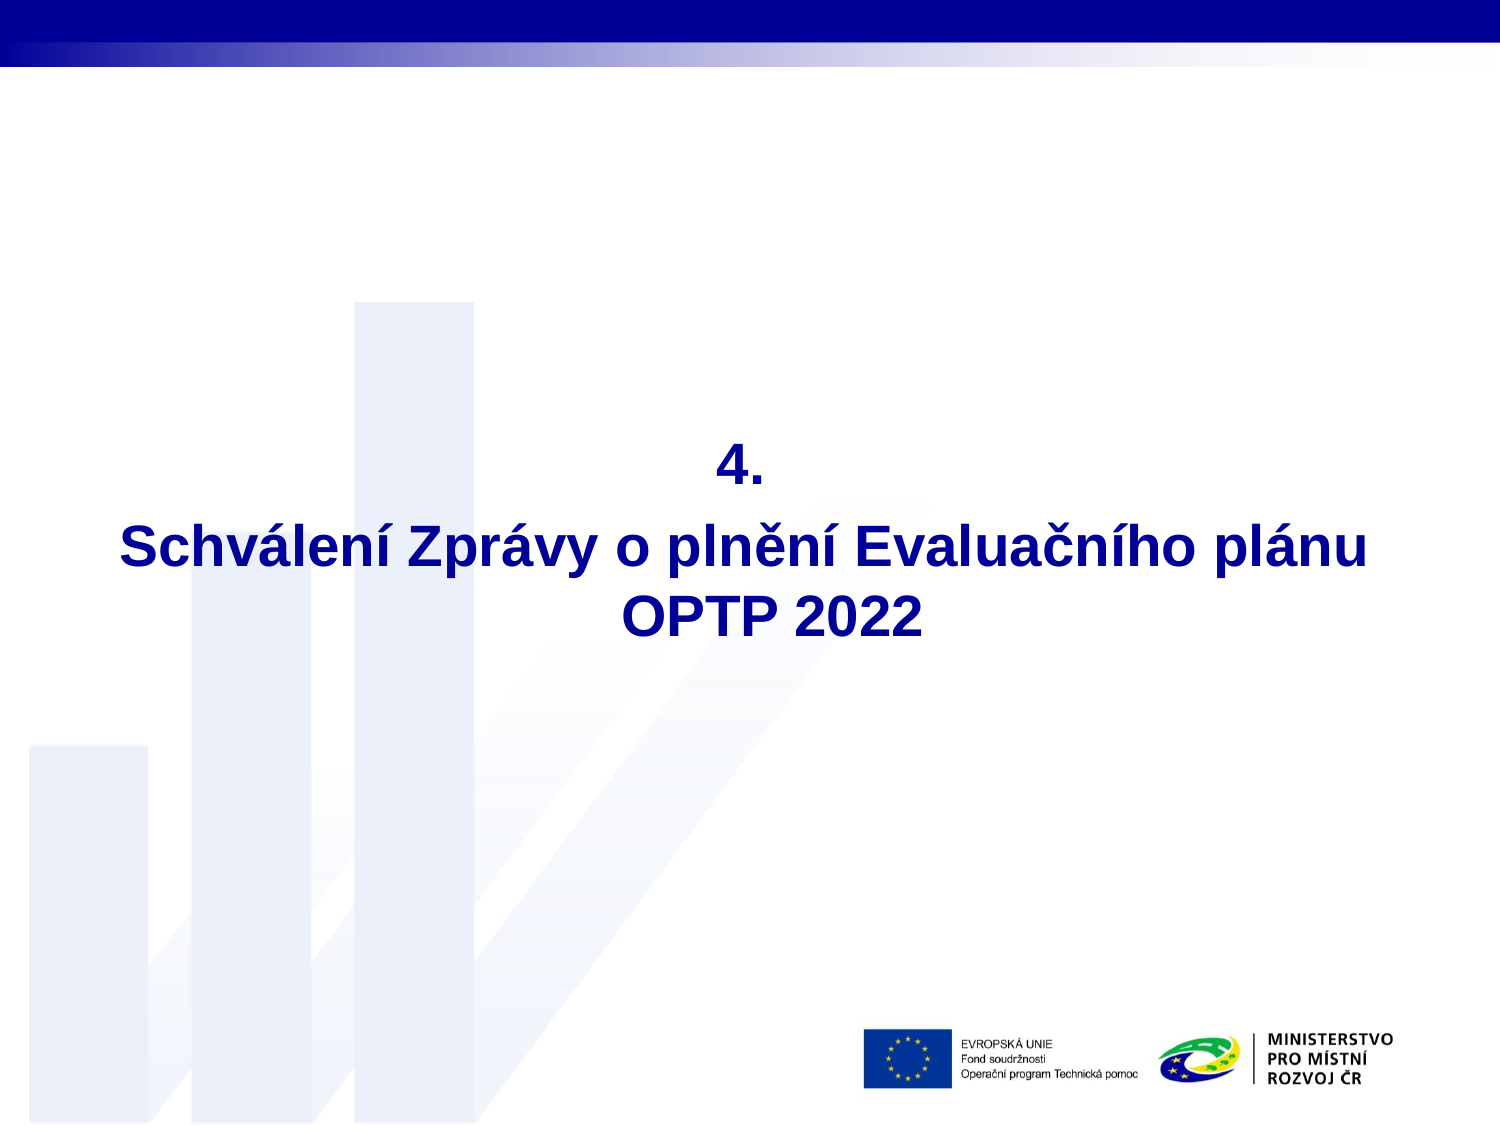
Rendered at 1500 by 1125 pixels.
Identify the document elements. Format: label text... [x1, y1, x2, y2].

list 4. Schválení Zprávy o plnění Evaluačního plánu OPTP 2022 [64, 255, 1425, 1012]
picture [29, 302, 1412, 1125]
